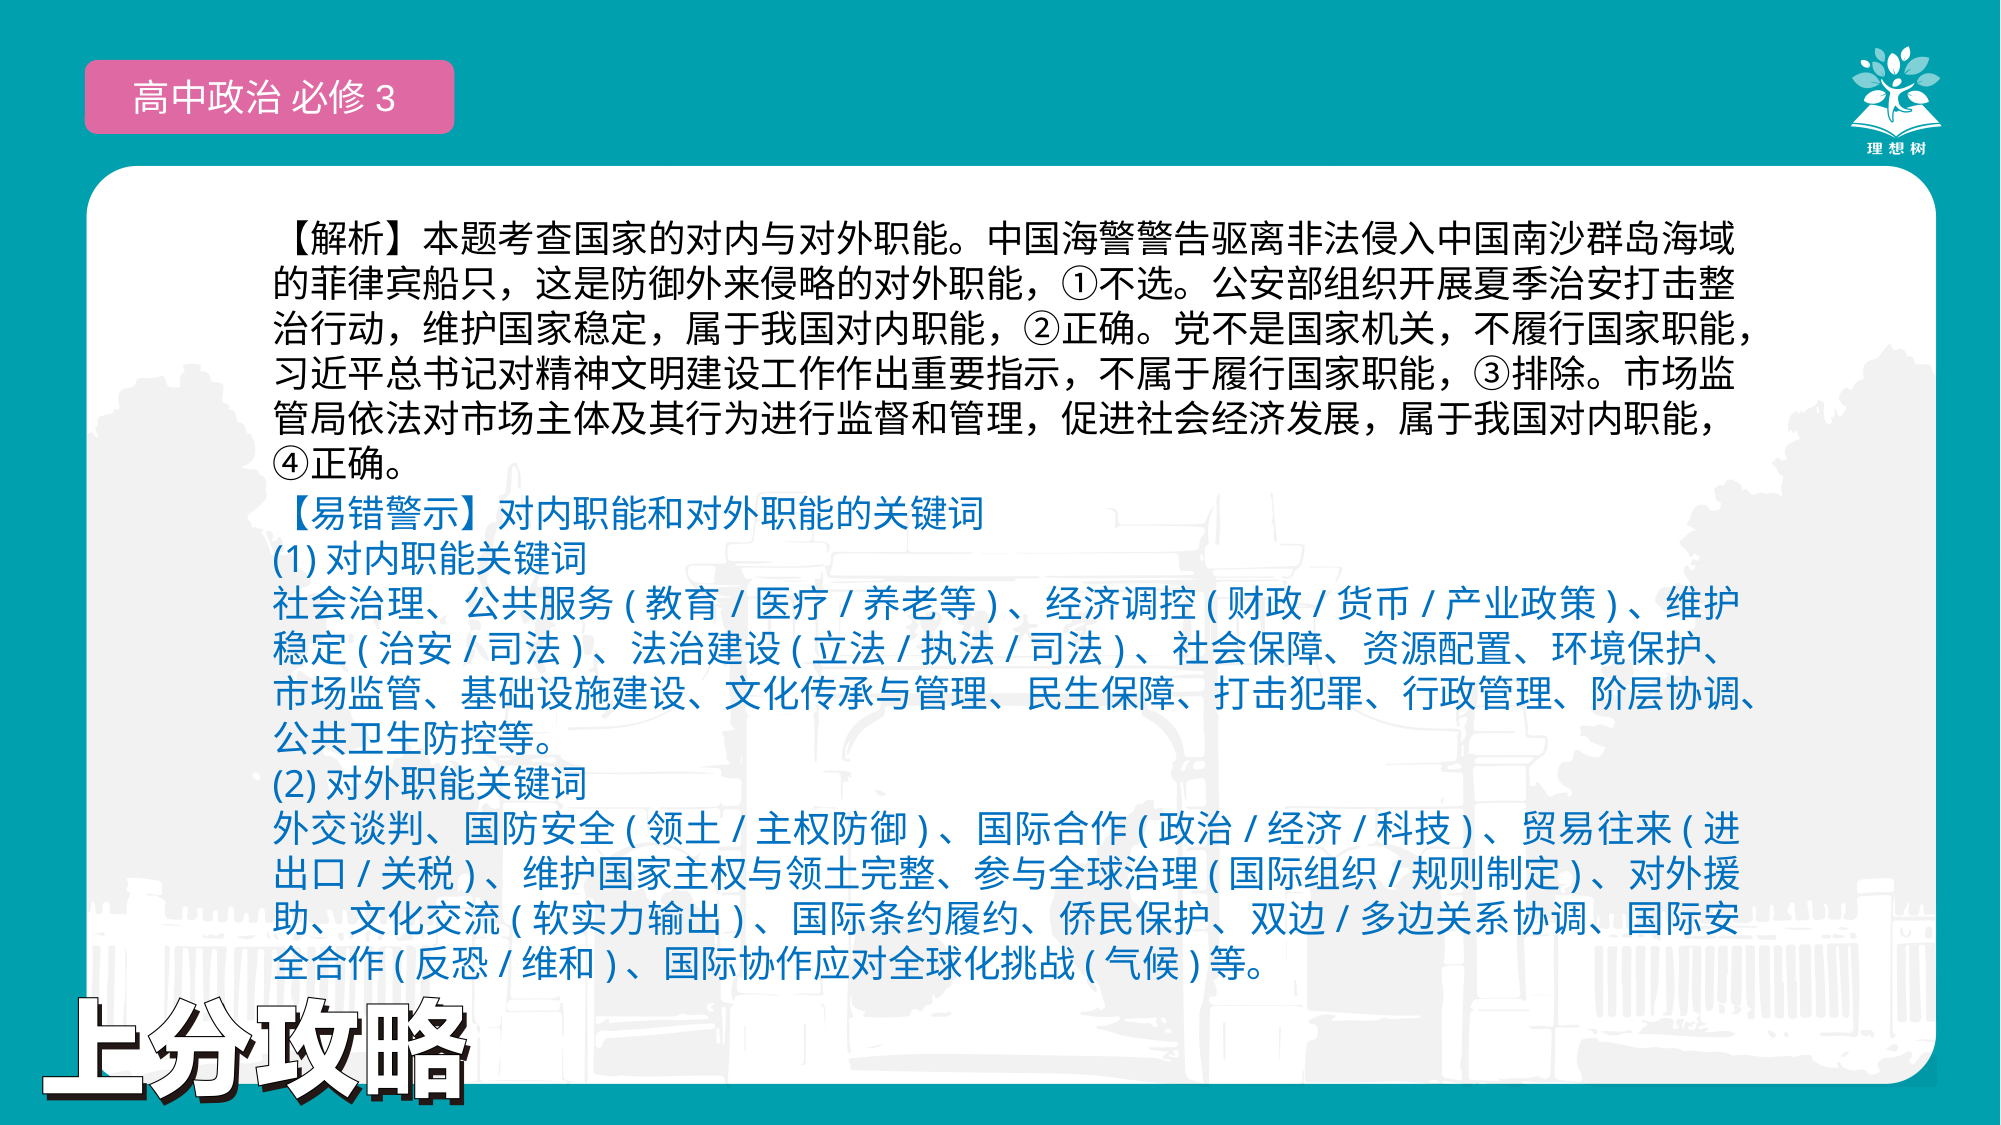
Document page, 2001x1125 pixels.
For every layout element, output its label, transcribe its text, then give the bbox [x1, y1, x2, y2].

text_box 【解析】本题考查国家的对内与对外职能。中国海警警告驱离非法侵入中国南沙群岛海域的菲律宾船只，这是防御外来侵略的对外职能，①不选。公安部组织开展夏季治安打击整治行动，维护国家稳定，属于我国对内职能，②正确。党不是国家机关，不履行国家职能，习近平总书记对精神文明建设工作作出重要指示，不属于履行国家职能，③排除。市场监管局依法对市场主体及其行为进行监督和管理，促进社会经济发展，属于我国对内职能，④正确。 [257, 207, 1751, 482]
picture [0, 0, 2001, 1125]
text_box 【易错警示】对内职能和对外职能的关键词 (1)对内职能关键词 社会治理、公共服务(教育/医疗/养老等)、经济调控(财政/货币/产业政策)、维护稳定(治安/司法)、法治建设(立法/执法/司法)、社会保障、资源配置、环境保护、市场监管、基础设施建设、文化传承与管理、民生保障、打击犯罪、行政管理、阶层协调、公共卫生防控等。 (2)对外职能关键词 外交谈判、国防安全(领土/主权防御)、国际合作(政治/经济/科技)、贸易往来(进出口/关税)、维护国家主权与领土完整、参与全球治理(国际组织/规则制定)、对外援助、文化交流(软实力输出)、国际条约履约、侨民保护、双边/多边关系协调、国际安全合作(反恐/维和)、国际协作应对全球化挑战(气候)等。 [257, 482, 1756, 993]
text_box 高中政治 必修3 [83, 58, 456, 135]
